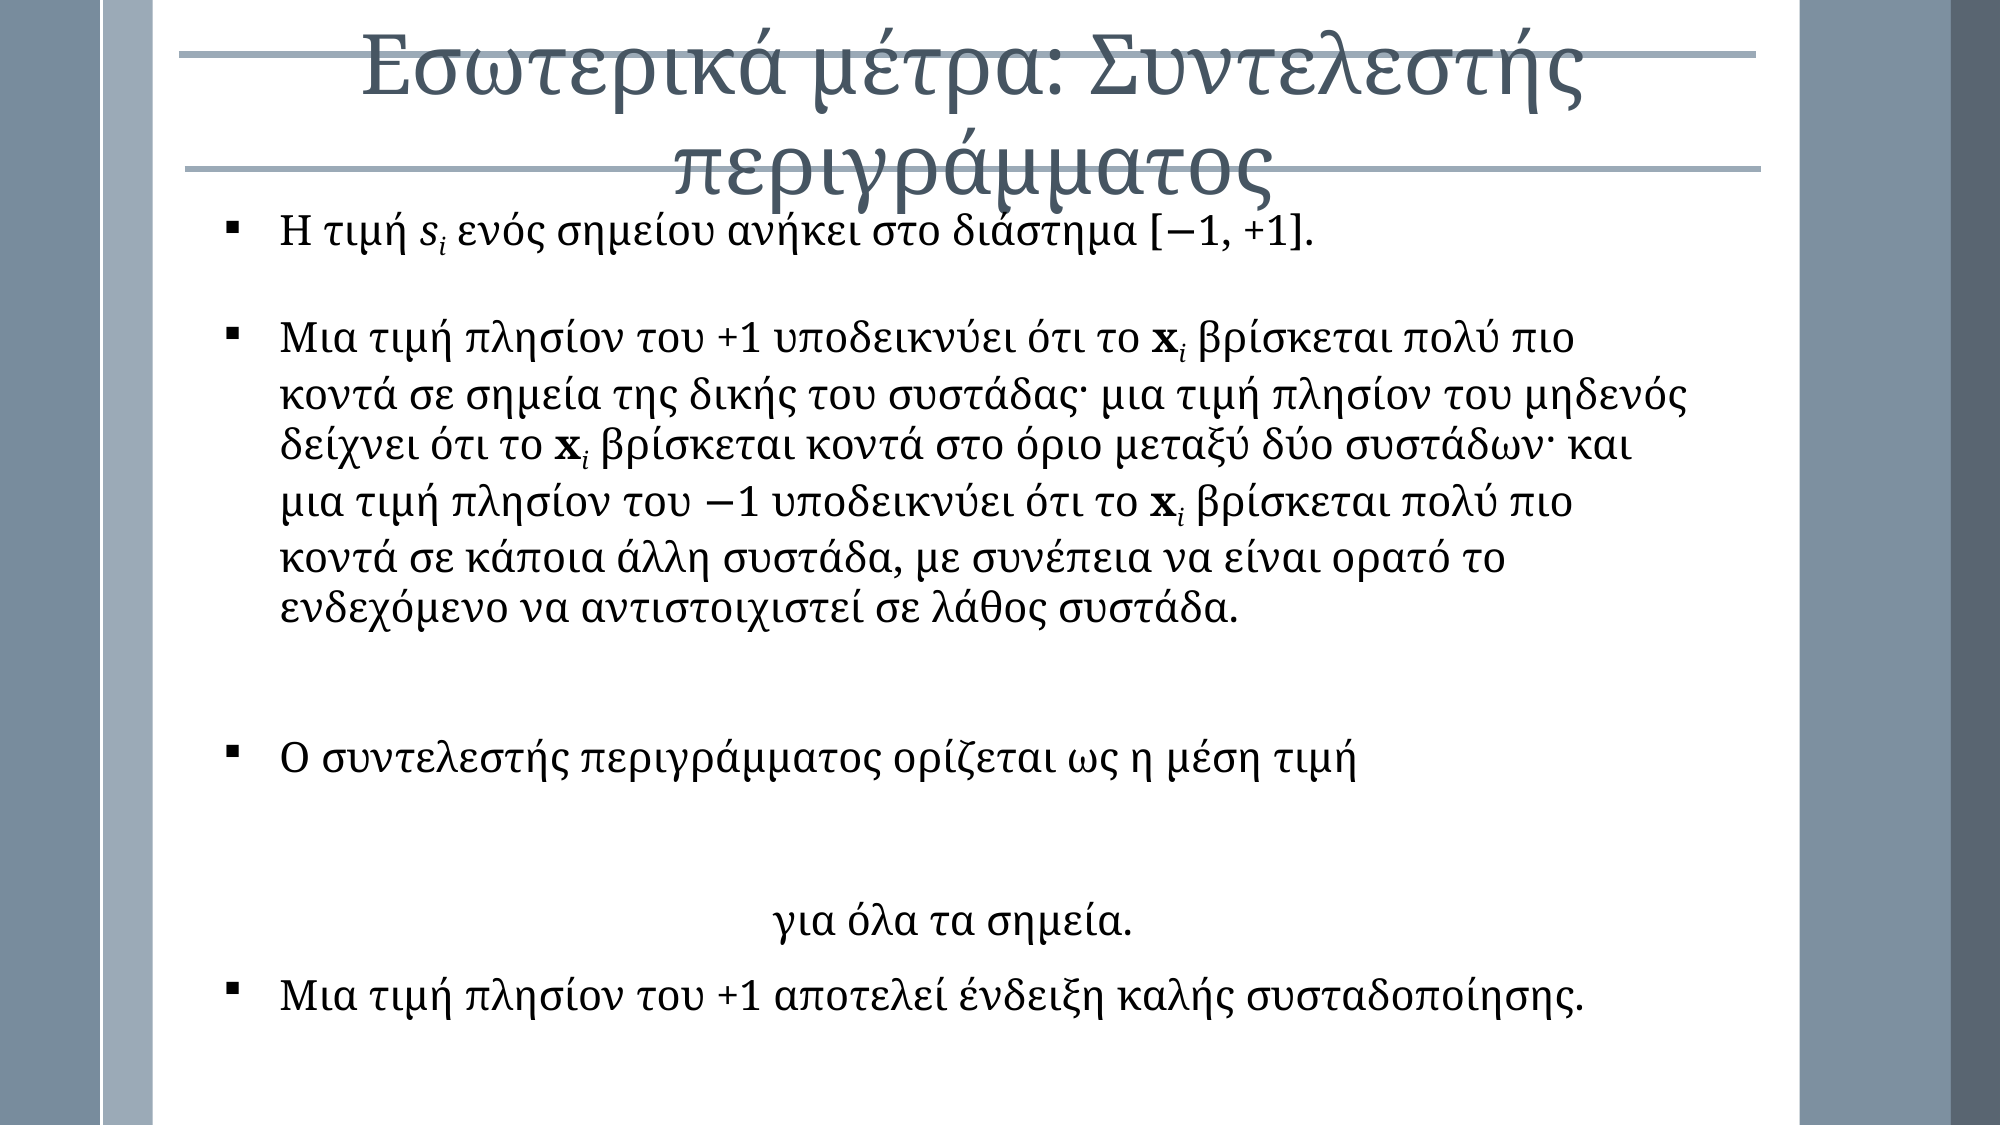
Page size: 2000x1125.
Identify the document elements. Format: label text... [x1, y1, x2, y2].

text_box Εσωτερικά μέτρα: Συντελεστής περιγράμματος [149, 3, 1797, 219]
